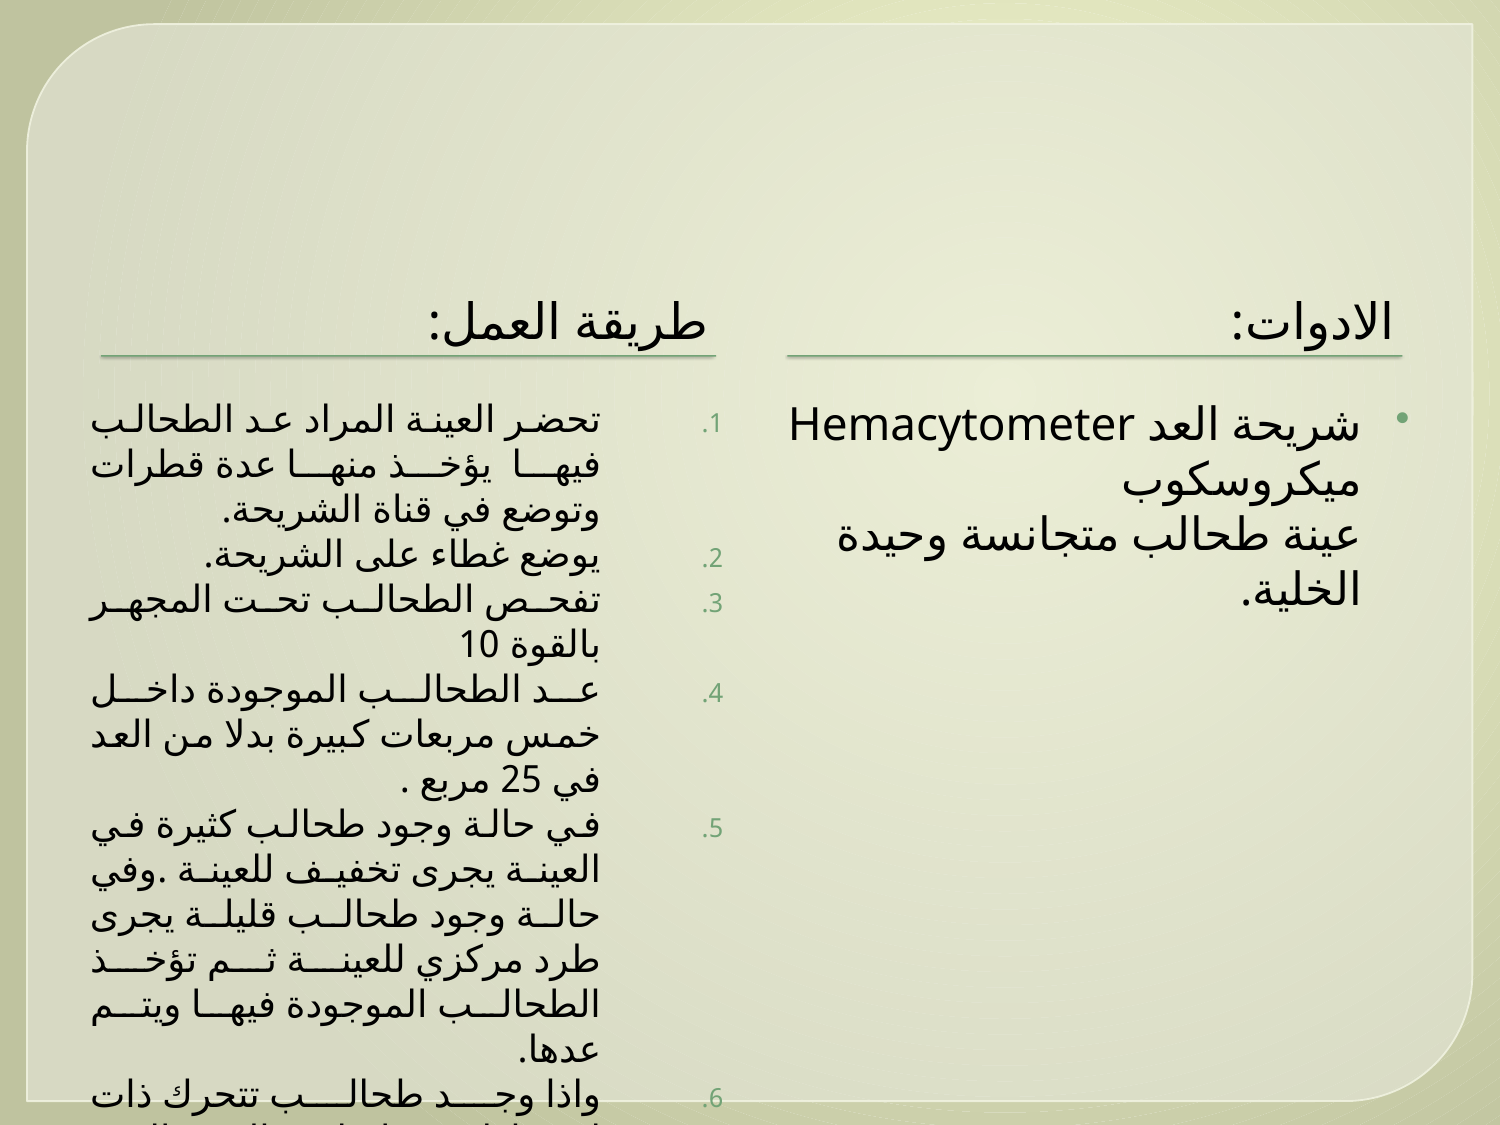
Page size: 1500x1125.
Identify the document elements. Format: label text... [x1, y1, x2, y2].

list شريحة العد Hemacytometer ميكروسكوب عينة طحالب متجانسة وحيدة الخلية. [761, 387, 1425, 622]
list الادوات: [761, 251, 1425, 357]
list تحضر العينة المراد عد الطحالب فيها يؤخذ منها عدة قطرات وتوضع في قناة الشريحة. يوضع غطاء على الشريحة. تفحص الطحالب تحت المجهر بالقوة 10 عد الطحالب الموجودة داخل خمس مربعات كبيرة بدلا من العد في 25 مربع . في حالة وجود طحالب كثيرة في العينة يجرى تخفيف للعينة .وفي حالة وجود طحالب قليلة يجرى طرد مركزي للعينة ثم تؤخذ الطحالب الموجودة فيها ويتم عدها. واذا وجد طحالب تتحرك ذات اسواط يتم اضافة الفورمالين لقتهلها ليتسنى العد. [75, 387, 738, 1035]
list طريقة العمل: [75, 251, 738, 357]
